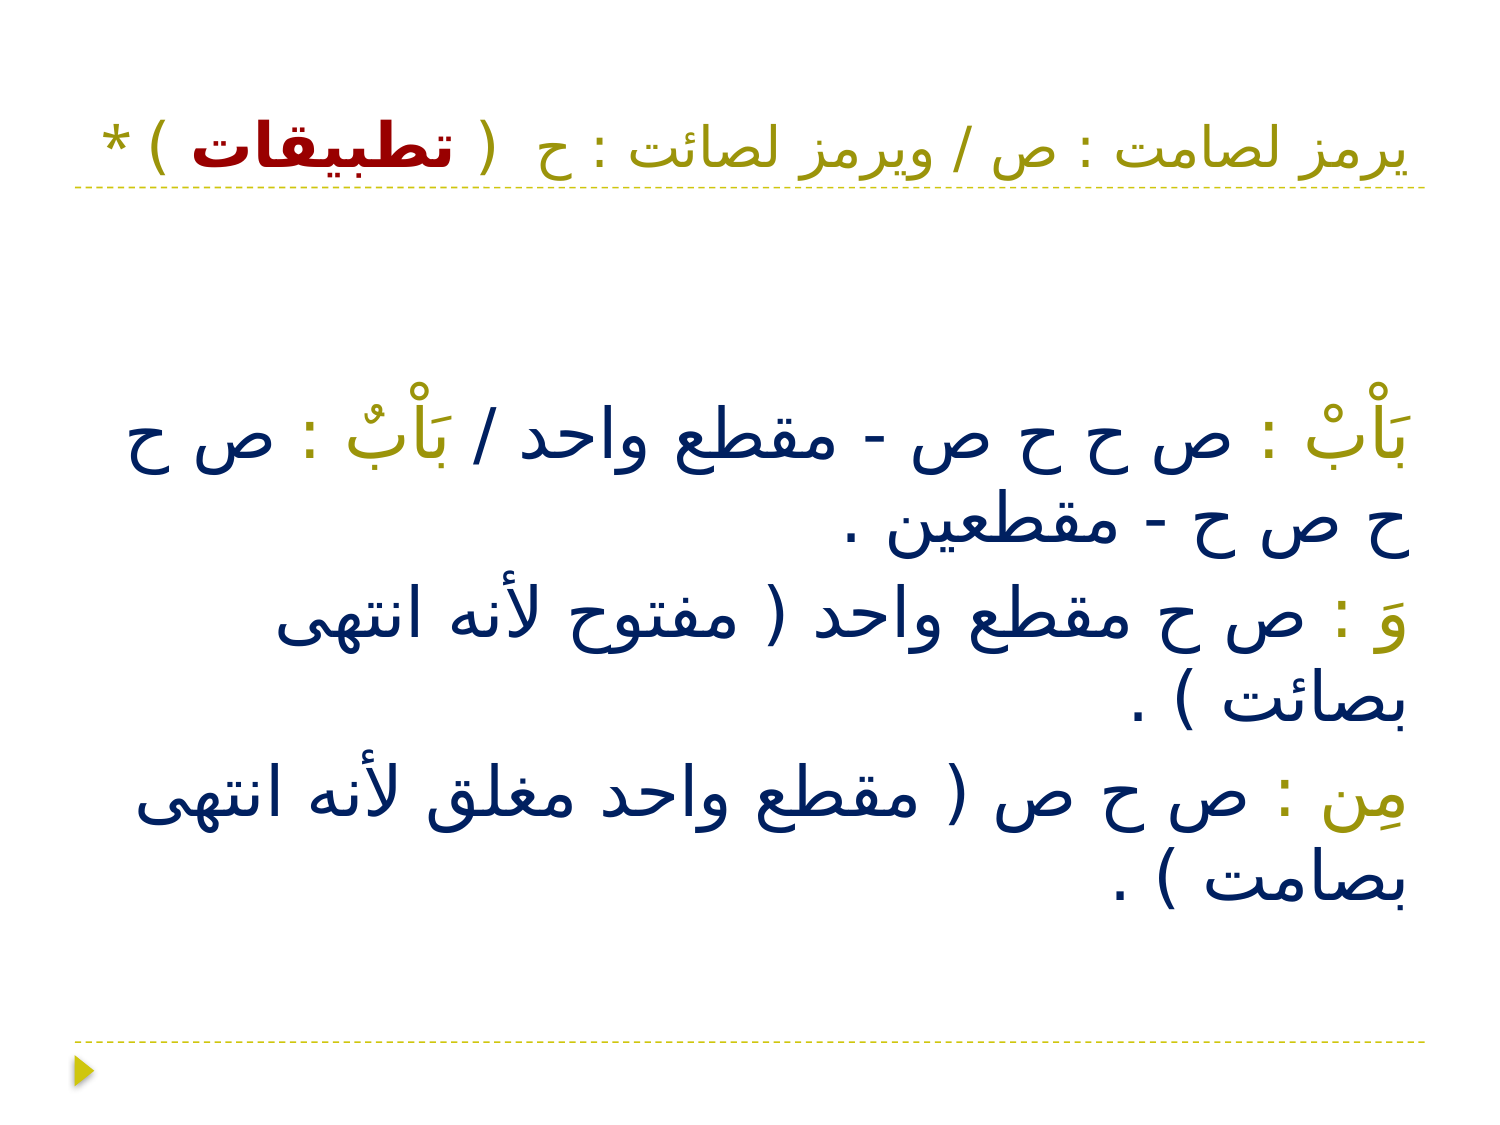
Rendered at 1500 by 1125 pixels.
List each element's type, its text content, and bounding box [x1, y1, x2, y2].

list بَاْبْ : ص ح ح ص - مقطع واحد / بَاْبٌ : ص ح ح ص ح - مقطعين . وَ : ص ح مقطع واحد ( مفتوح لأنه انتهى بصائت ) . مِن : ص ح ص ( مقطع واحد مغلق لأنه انتهى بصامت ) . [75, 200, 1425, 1010]
title * يرمز لصامت : ص / ويرمز لصائت : ح ( تطبيقات ) [75, 24, 1425, 188]
